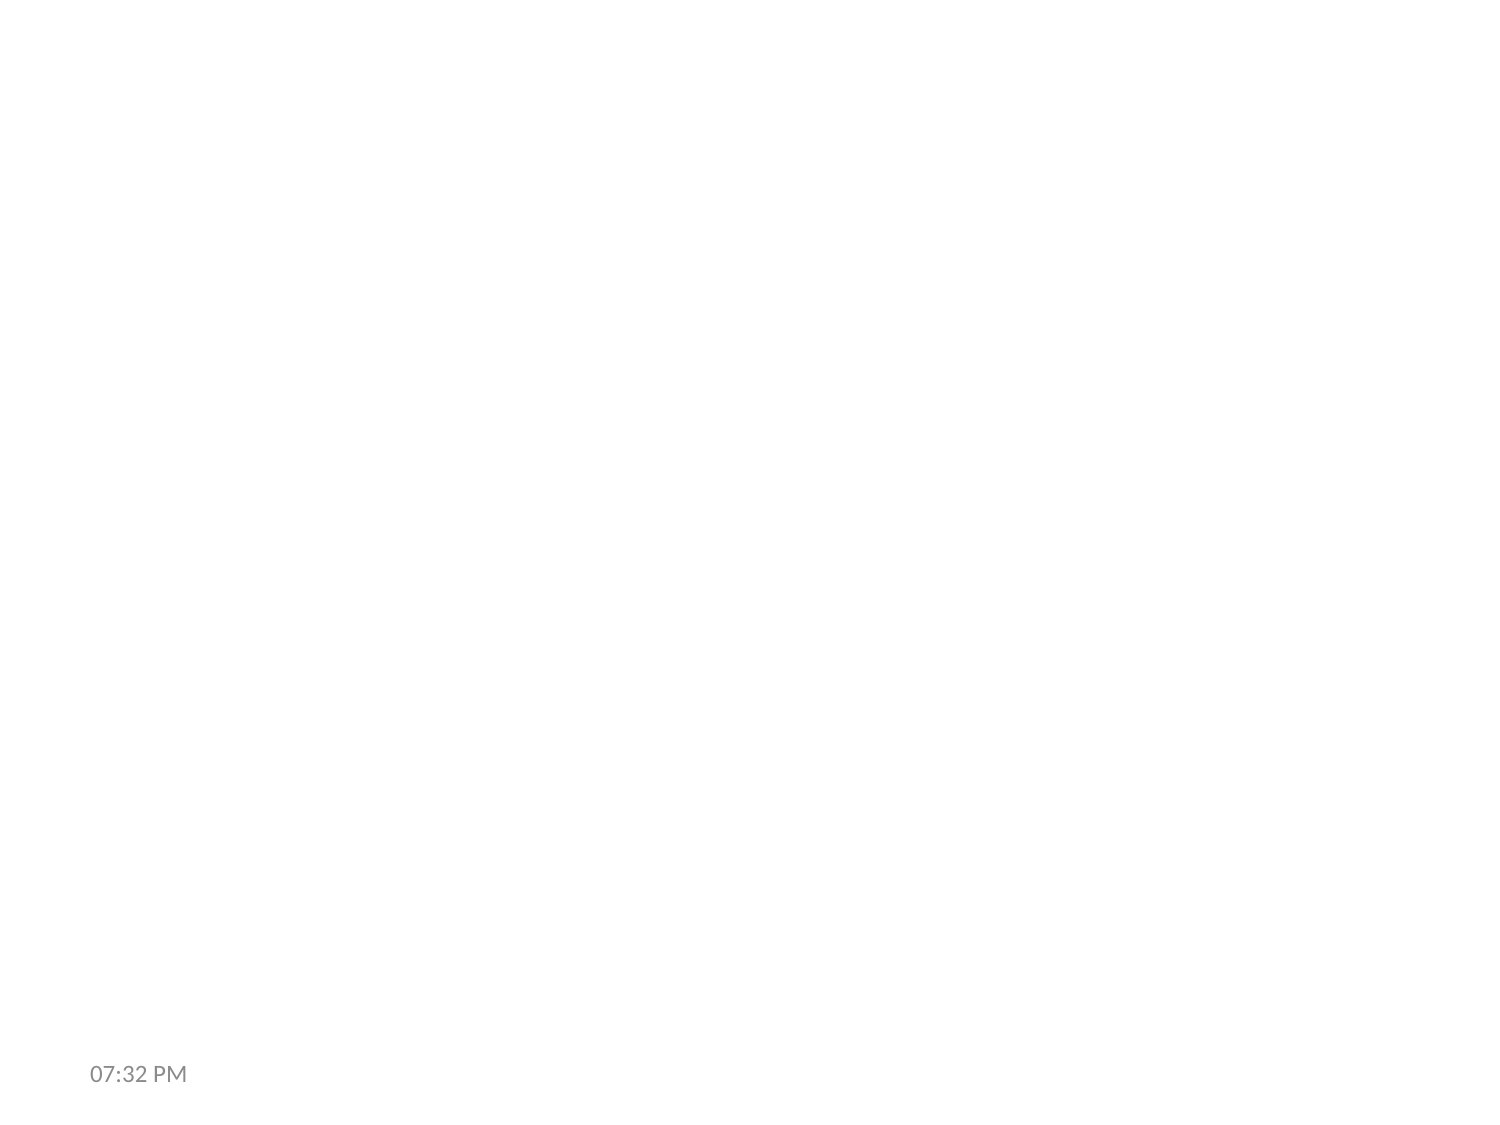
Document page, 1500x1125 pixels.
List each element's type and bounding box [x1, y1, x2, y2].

slide_number [75, 1042, 425, 1103]
